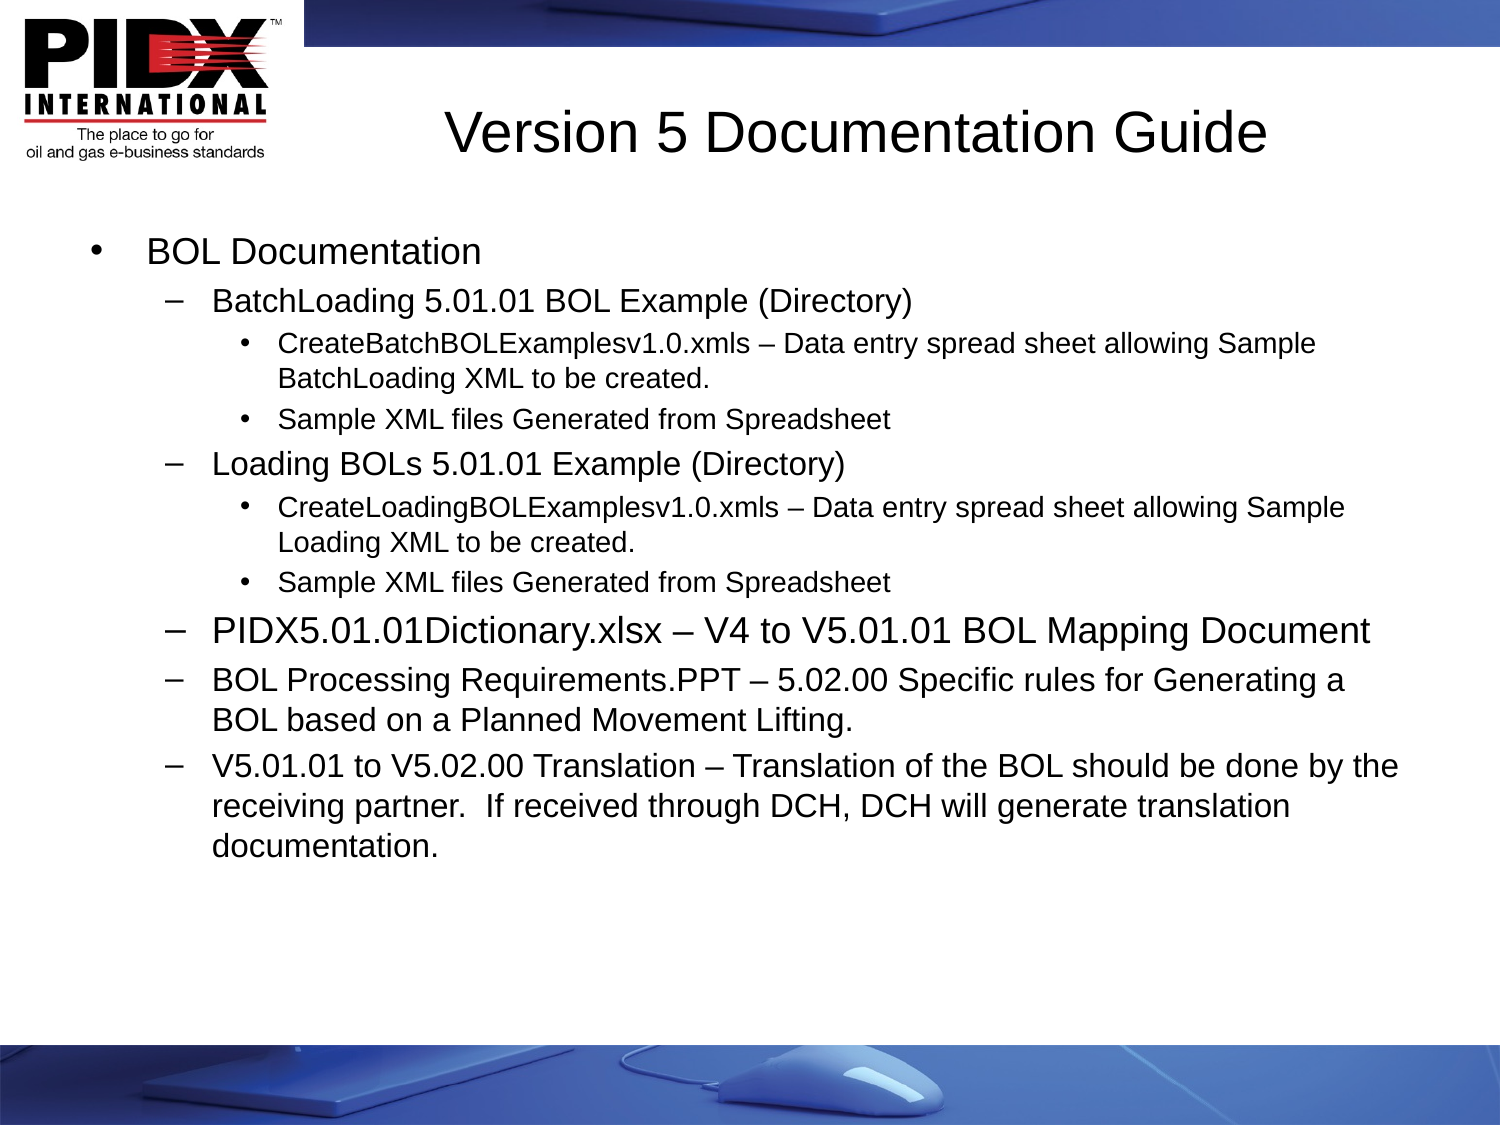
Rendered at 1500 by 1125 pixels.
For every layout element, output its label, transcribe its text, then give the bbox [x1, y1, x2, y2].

picture [17, 5, 290, 161]
list BOL Documentation BatchLoading 5.01.01 BOL Example (Directory) CreateBatchBOLExamplesv1.0.xmls – Data entry spread sheet allowing Sample BatchLoading XML to be created. Sample XML files Generated from Spreadsheet Loading BOLs 5.01.01 Example (Directory) CreateLoadingBOLExamplesv1.0.xmls – Data entry spread sheet allowing Sample Loading XML to be created. Sample XML files Generated from Spreadsheet PIDX5.01.01Dictionary.xlsx – V4 to V5.01.01 BOL Mapping Document BOL Processing Requirements.PPT – 5.02.00 Specific rules for Generating a BOL based on a Planned Movement Lifting. V5.01.01 to V5.02.00 Translation – Translation of the BOL should be done by the receiving partner. If received through DCH, DCH will generate translation documentation. [75, 219, 1425, 1024]
picture [304, 0, 1500, 47]
picture [0, 1045, 1500, 1125]
title Version 5 Documentation Guide [289, 54, 1426, 204]
